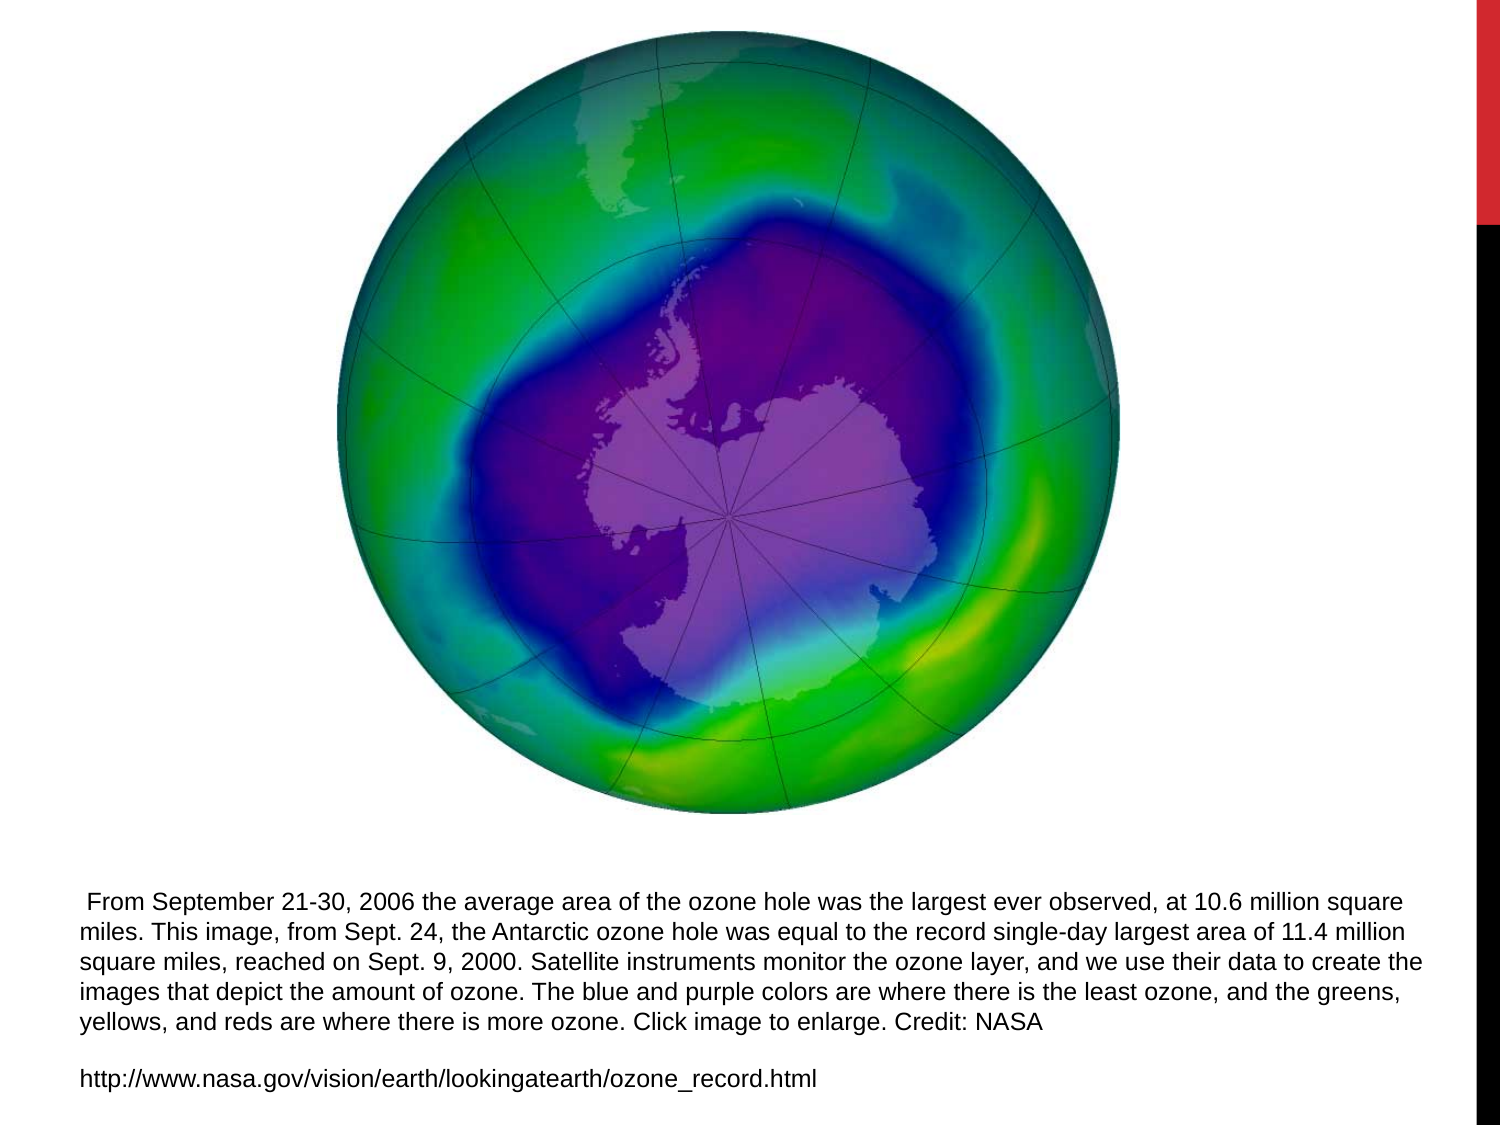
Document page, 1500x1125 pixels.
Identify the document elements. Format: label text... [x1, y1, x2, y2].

text_box http://www.nasa.gov/vision/earth/lookingatearth/ozone_record.html [64, 1055, 1007, 1100]
picture [336, 30, 1121, 816]
text_box From September 21-30, 2006 the average area of the ozone hole was the largest ever observed, at 10.6 million square miles. This image, from Sept. 24, the Antarctic ozone hole was equal to the record single-day largest area of 11.4 million square miles, reached on Sept. 9, 2000. Satellite instruments monitor the ozone layer, and we use their data to create the images that depict the amount of ozone. The blue and purple colors are where there is the least ozone, and the greens, yellows, and reds are where there is more ozone. Click image to enlarge. Credit: NASA [64, 878, 1459, 1043]
